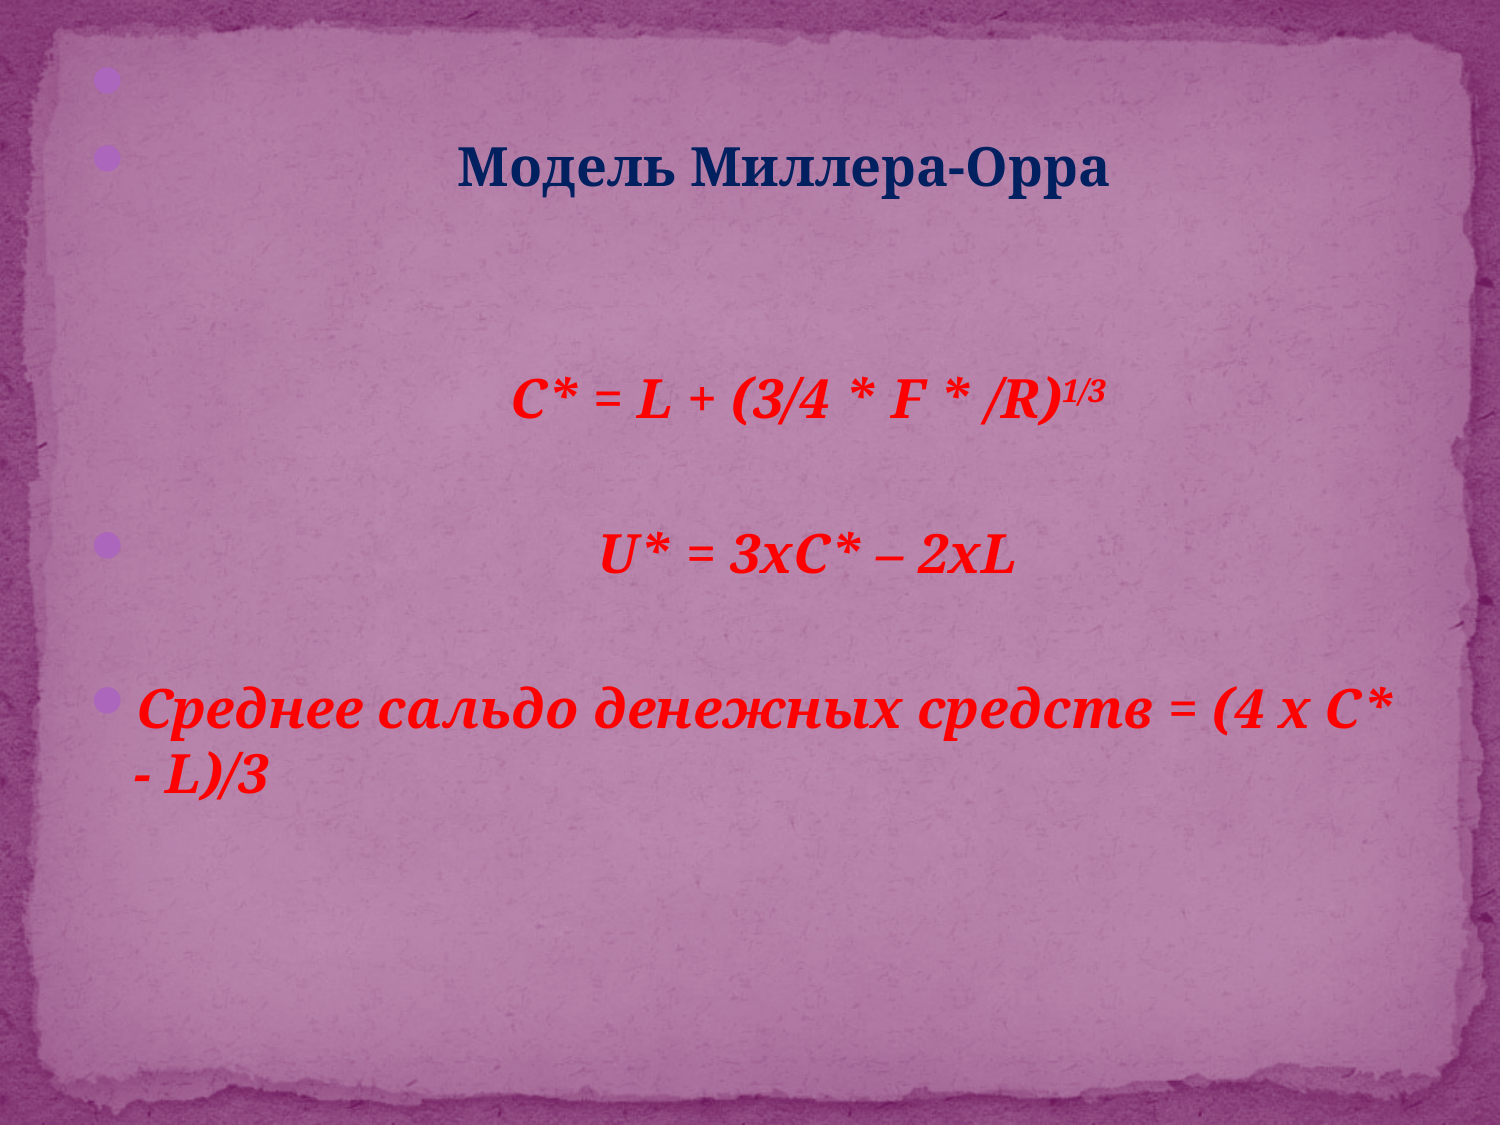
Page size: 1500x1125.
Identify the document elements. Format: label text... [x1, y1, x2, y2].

list Модель Миллера-Орра С* = L + (3/4 * F * /R)1/3 U* = 3хC* – 2хL Среднее сальдо денежных средств = (4 х С* - L)/3 [74, 46, 1426, 1079]
